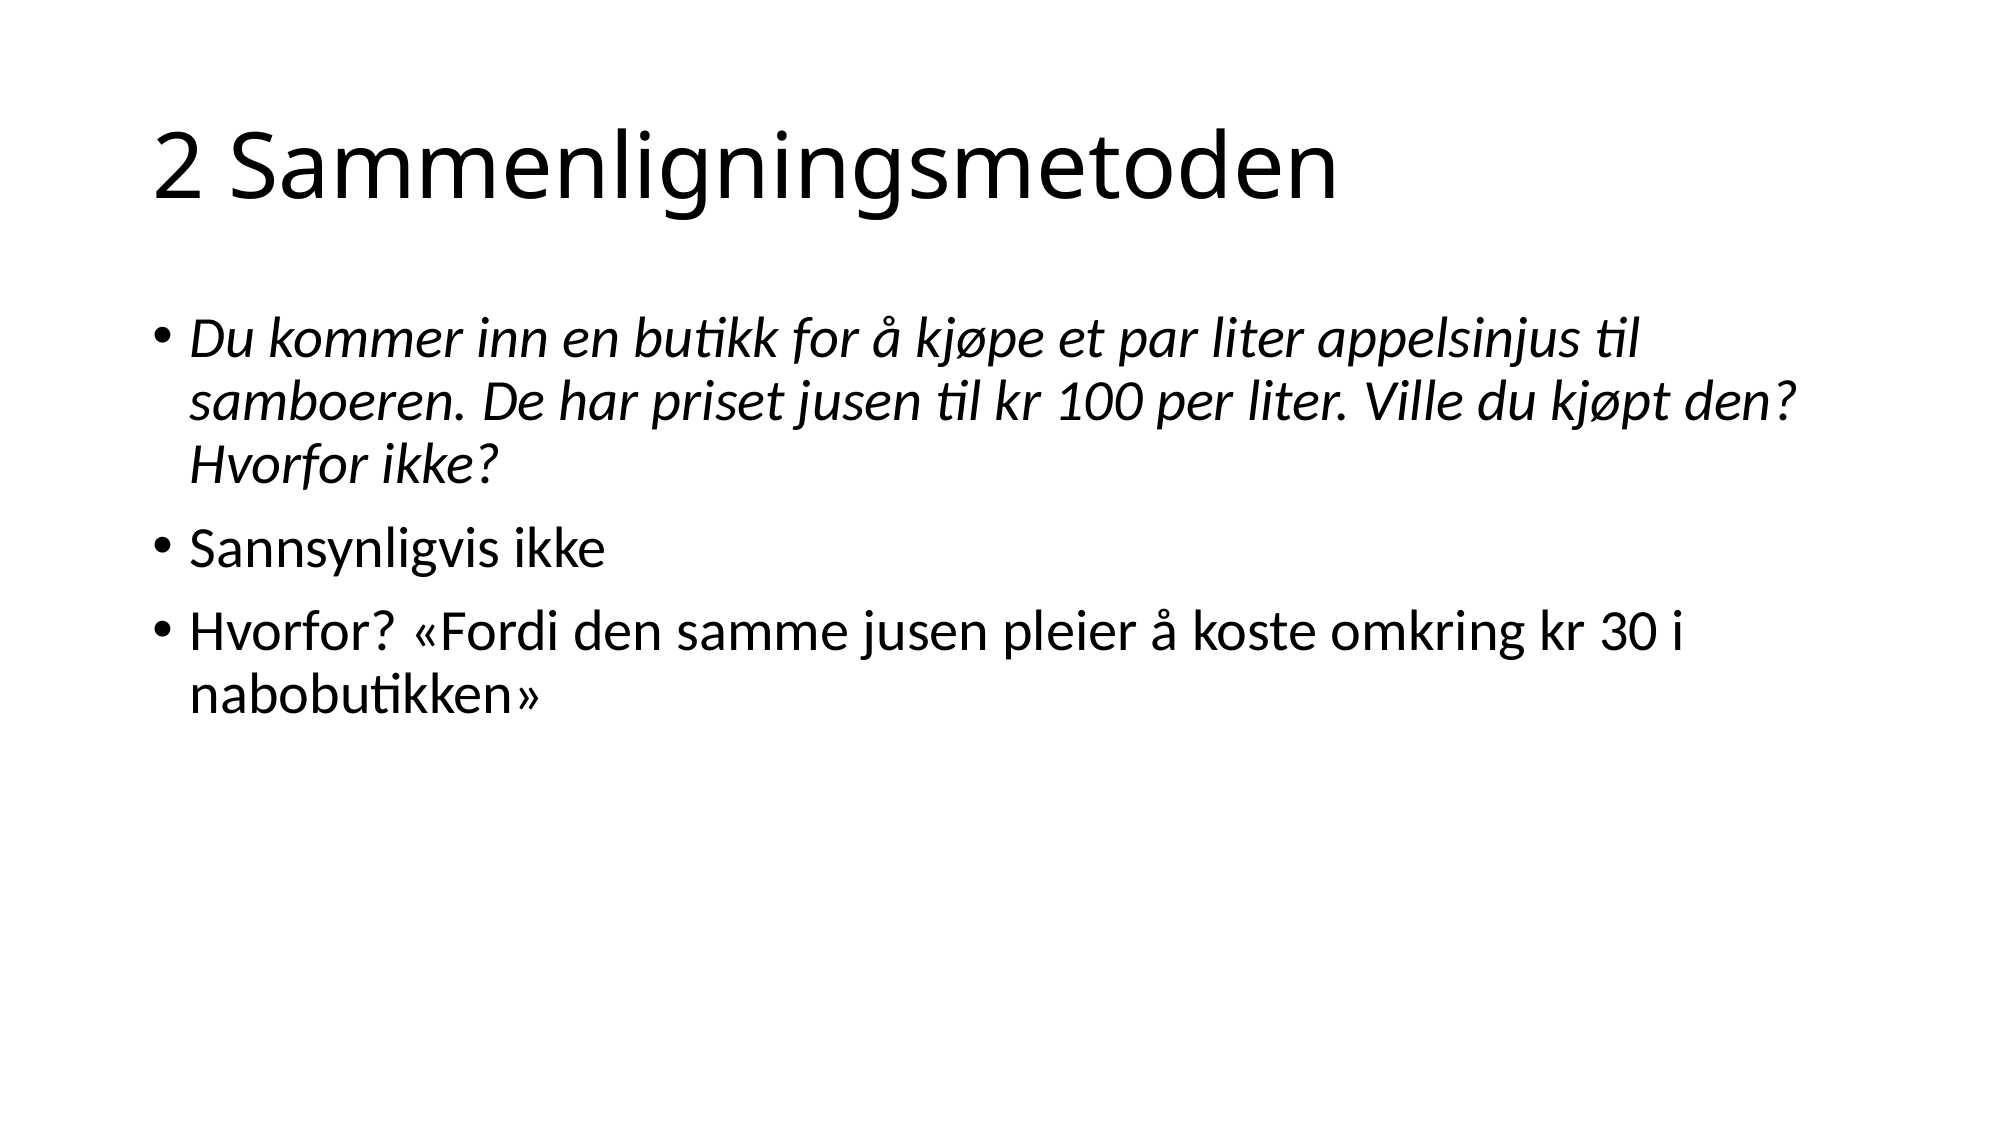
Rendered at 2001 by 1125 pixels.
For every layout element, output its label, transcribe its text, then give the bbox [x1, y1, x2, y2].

list Du kommer inn en butikk for å kjøpe et par liter appelsinjus til samboeren. De har priset jusen til kr 100 per liter. Ville du kjøpt den? Hvorfor ikke? Sannsynligvis ikke Hvorfor? «Fordi den samme jusen pleier å koste omkring kr 30 i nabobutikken» [137, 299, 1863, 1014]
title 2 Sammenligningsmetoden [137, 59, 1863, 278]
